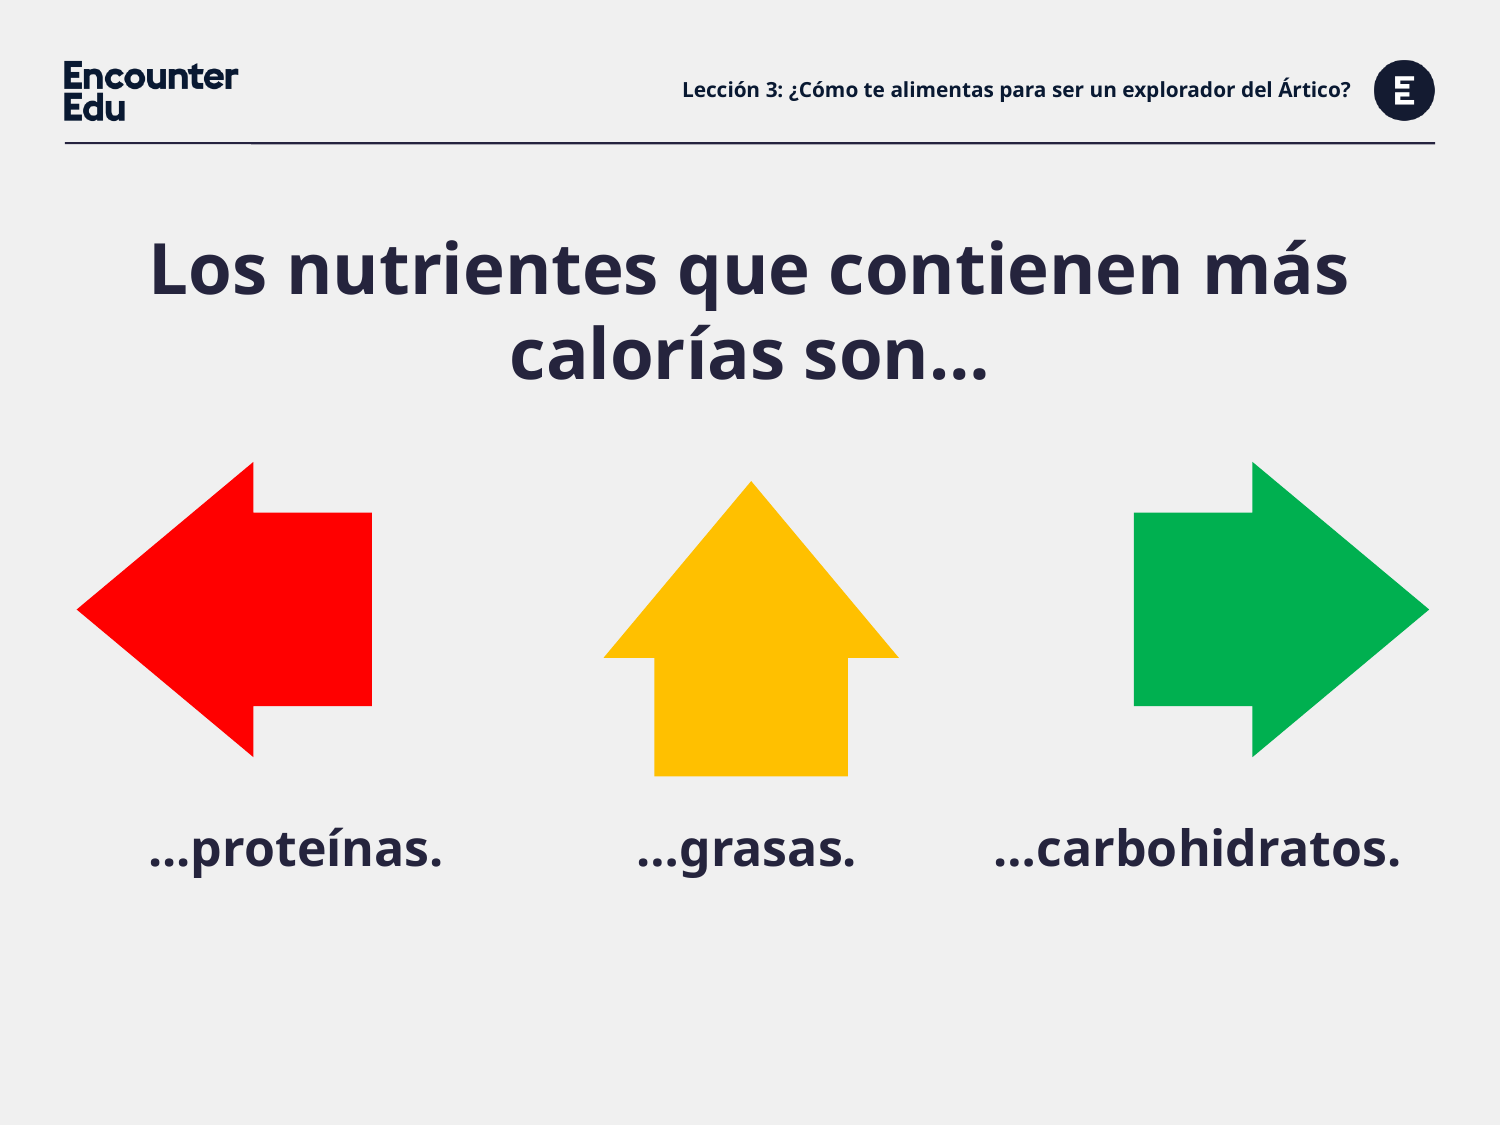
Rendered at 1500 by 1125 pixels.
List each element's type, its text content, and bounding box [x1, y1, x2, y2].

table_header …grasas. [522, 805, 972, 1020]
picture [60, 59, 243, 122]
title Lección 3: ¿Cómo te alimentas para ser un explorador del Ártico? [497, 67, 1359, 114]
text_box [74, 459, 375, 760]
text_box [601, 478, 901, 779]
picture [1372, 58, 1436, 122]
table_header ...proteínas. [71, 805, 522, 1020]
text_box Los nutrientes que contienen más calorías son… [73, 215, 1427, 401]
text_box [1131, 459, 1432, 760]
table_header …carbohidratos. [972, 805, 1423, 1020]
